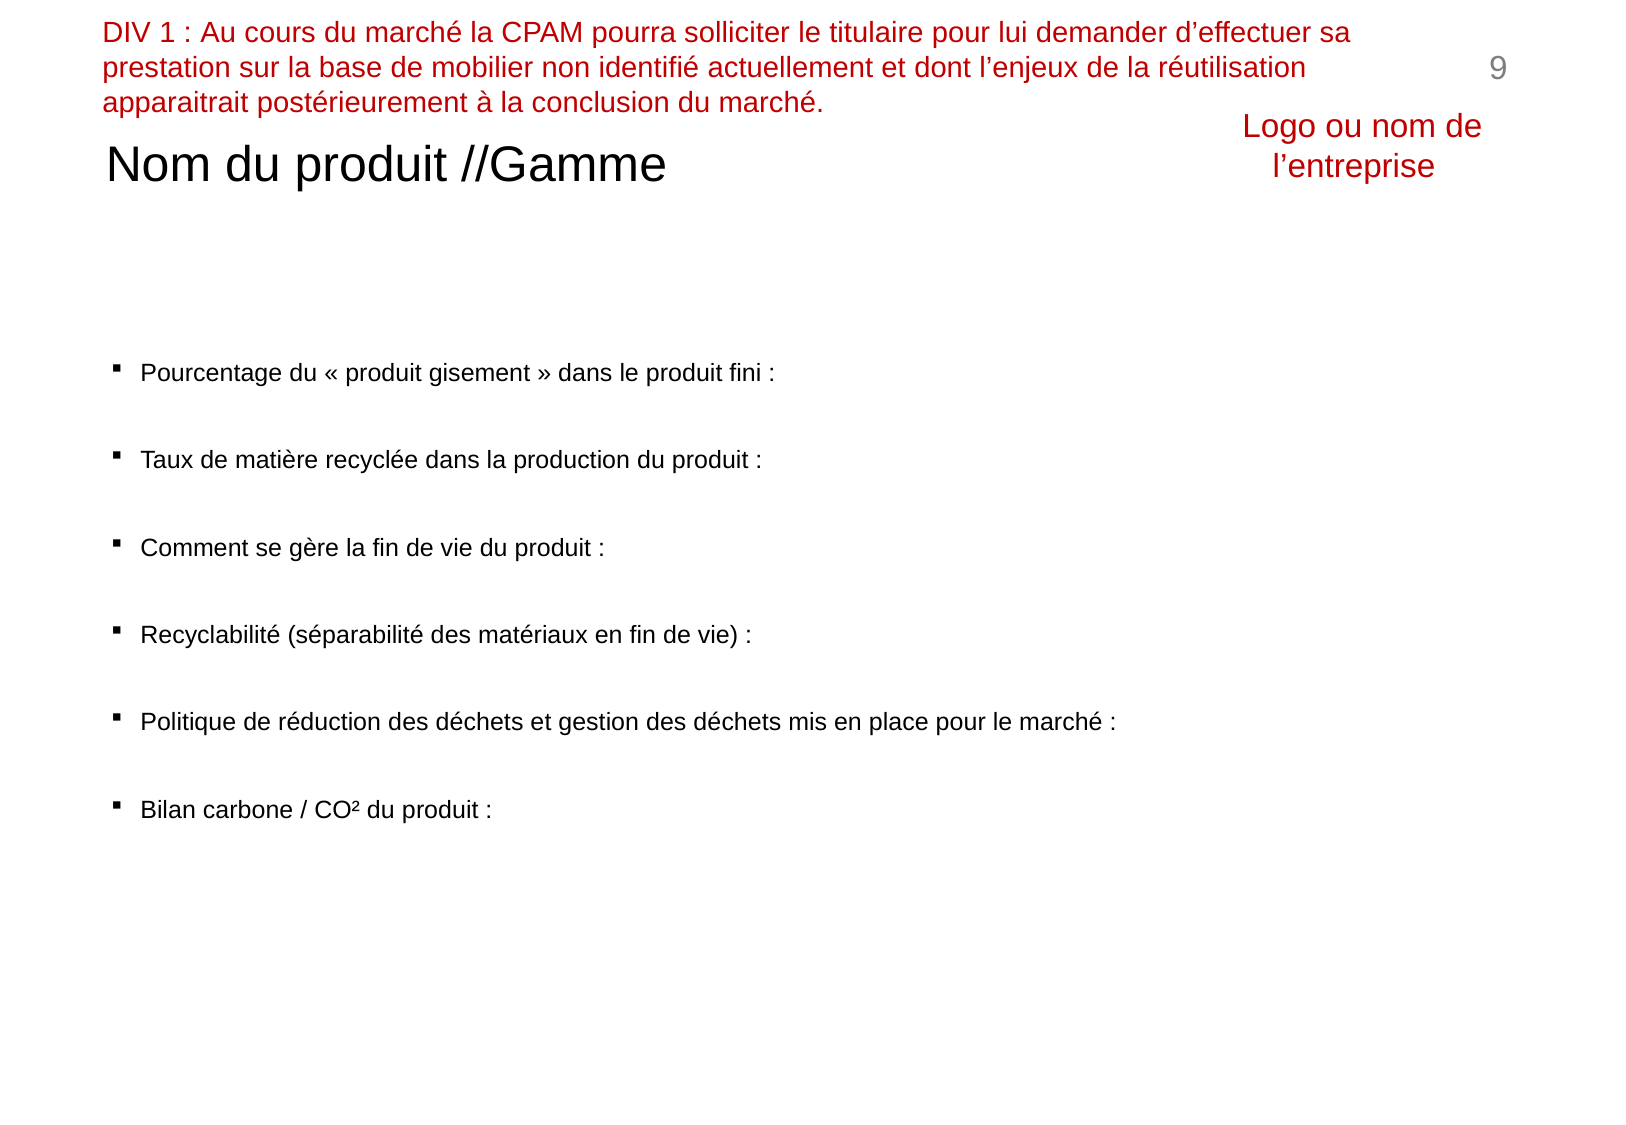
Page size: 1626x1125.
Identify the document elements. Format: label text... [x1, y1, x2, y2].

title DIV 1 : Au cours du marché la CPAM pourra solliciter le titulaire pour lui demander d’effectuer sa prestation sur la base de mobilier non identifié actuellement et dont l’enjeux de la réutilisation apparaitrait postérieurement à la conclusion du marché. [102, 19, 1426, 109]
text_box Logo ou nom de l’entreprise [1141, 91, 1567, 197]
list Nom du produit //Gamme [91, 109, 1523, 215]
text_box Pourcentage du « produit gisement » dans le produit fini : Taux de matière recyclée dans la production du produit : Comment se gère la fin de vie du produit : Recyclabilité (séparabilité des matériaux en fin de vie) : Politique de réduction des déchets et gestion des déchets mis en place pour le marché : Bilan carbone / CO² du produit : [81, 304, 1333, 1067]
slide_number 9 [1426, 19, 1523, 91]
